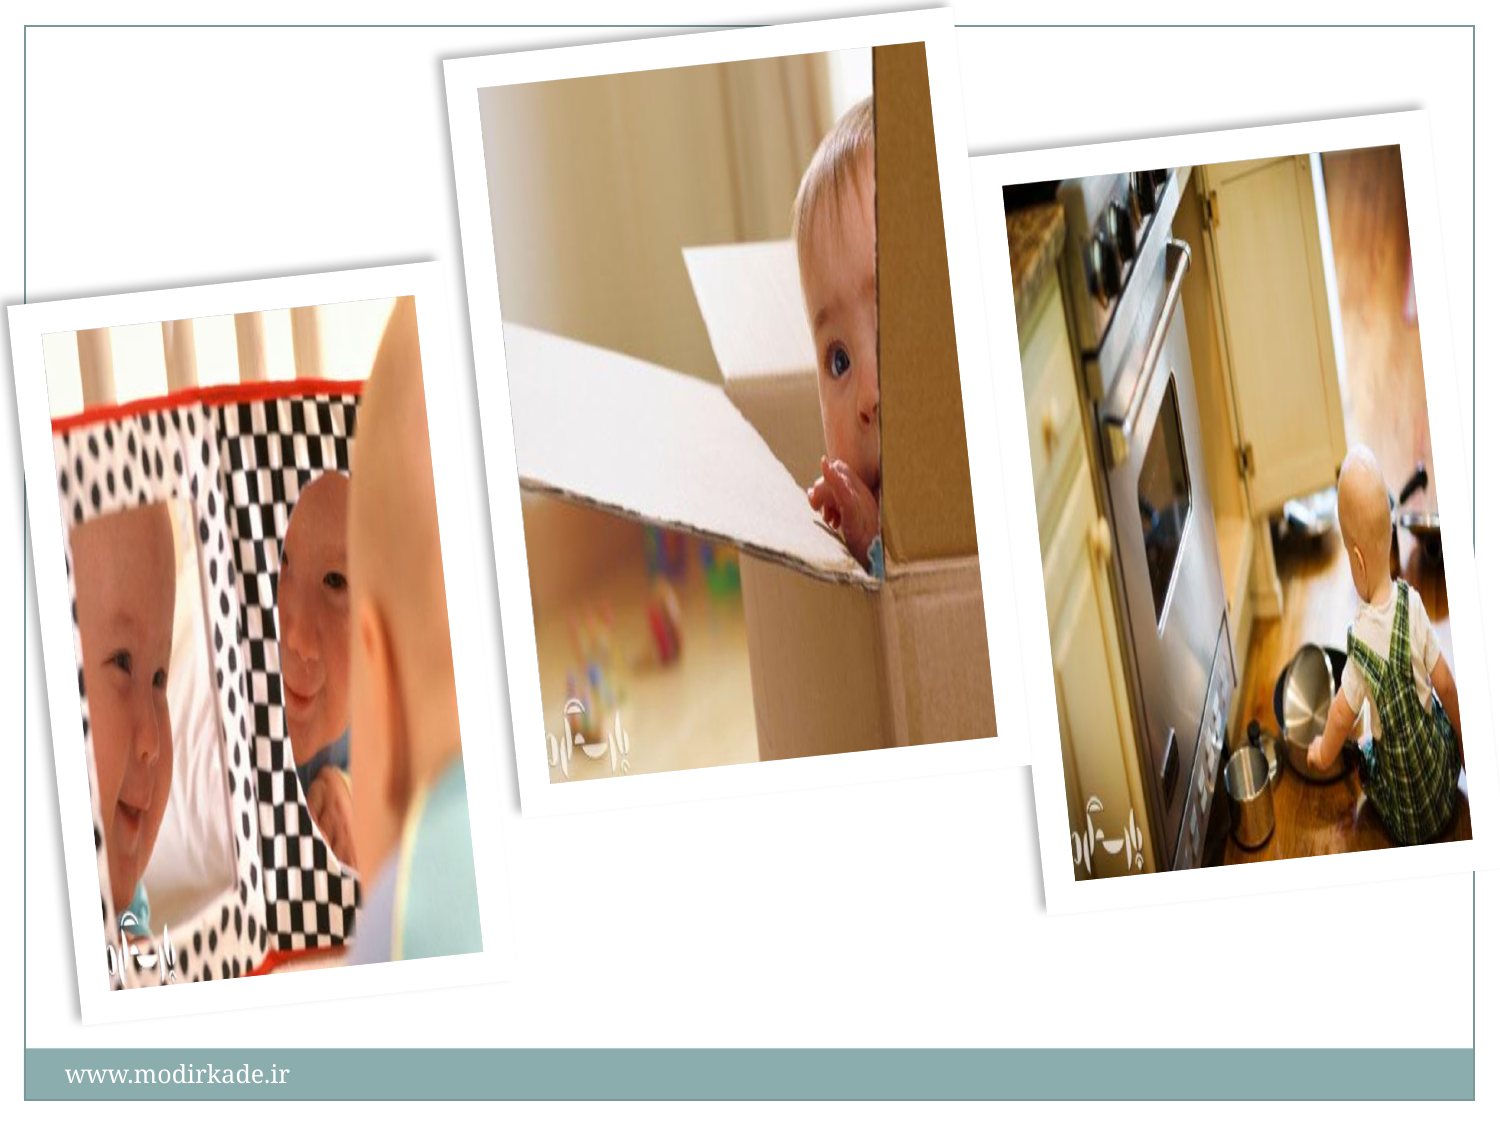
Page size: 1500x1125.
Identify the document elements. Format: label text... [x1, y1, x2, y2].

footer www.modirkade.ir [50, 1051, 638, 1112]
picture [1003, 145, 1472, 881]
picture [42, 296, 483, 990]
picture [478, 42, 997, 783]
